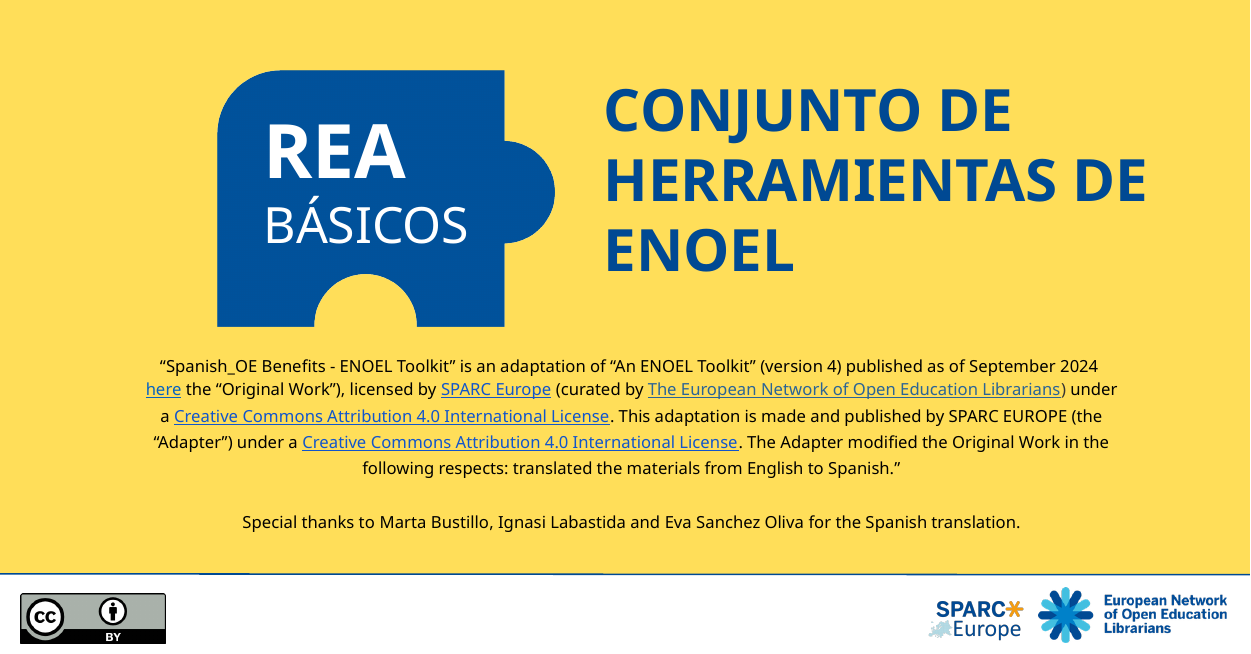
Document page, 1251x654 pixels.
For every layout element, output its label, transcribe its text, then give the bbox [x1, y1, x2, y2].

picture [217, 70, 556, 327]
text_box REA BÁSICOS [560, 84, 836, 272]
text_box [0, 582, 1250, 654]
picture [20, 592, 166, 645]
text_box CONJUNTO DE HERRAMIENTAS DE ENOEL [588, 58, 1240, 299]
text_box “Spanish_OE Benefits - ENOEL Toolkit” is an adaptation of “An ENOEL Toolkit” (version 4) published as of September 2024 here the “Original Work”), licensed by SPARC Europe (curated by The European Network of Open Education Librarians) under a Creative Commons Attribution 4.0 International License. This adaptation is made and published by SPARC EUROPE (the “Adapter”) under a Creative Commons Attribution 4.0 International License. The Adapter modified the Original Work in the following respects: translated the materials from English to Spanish.” Special thanks to Marta Bustillo, Ignasi Labastida and Eva Sanchez Oliva for the Spanish translation. [129, 337, 1135, 547]
picture [928, 586, 1027, 642]
picture [1038, 587, 1228, 643]
